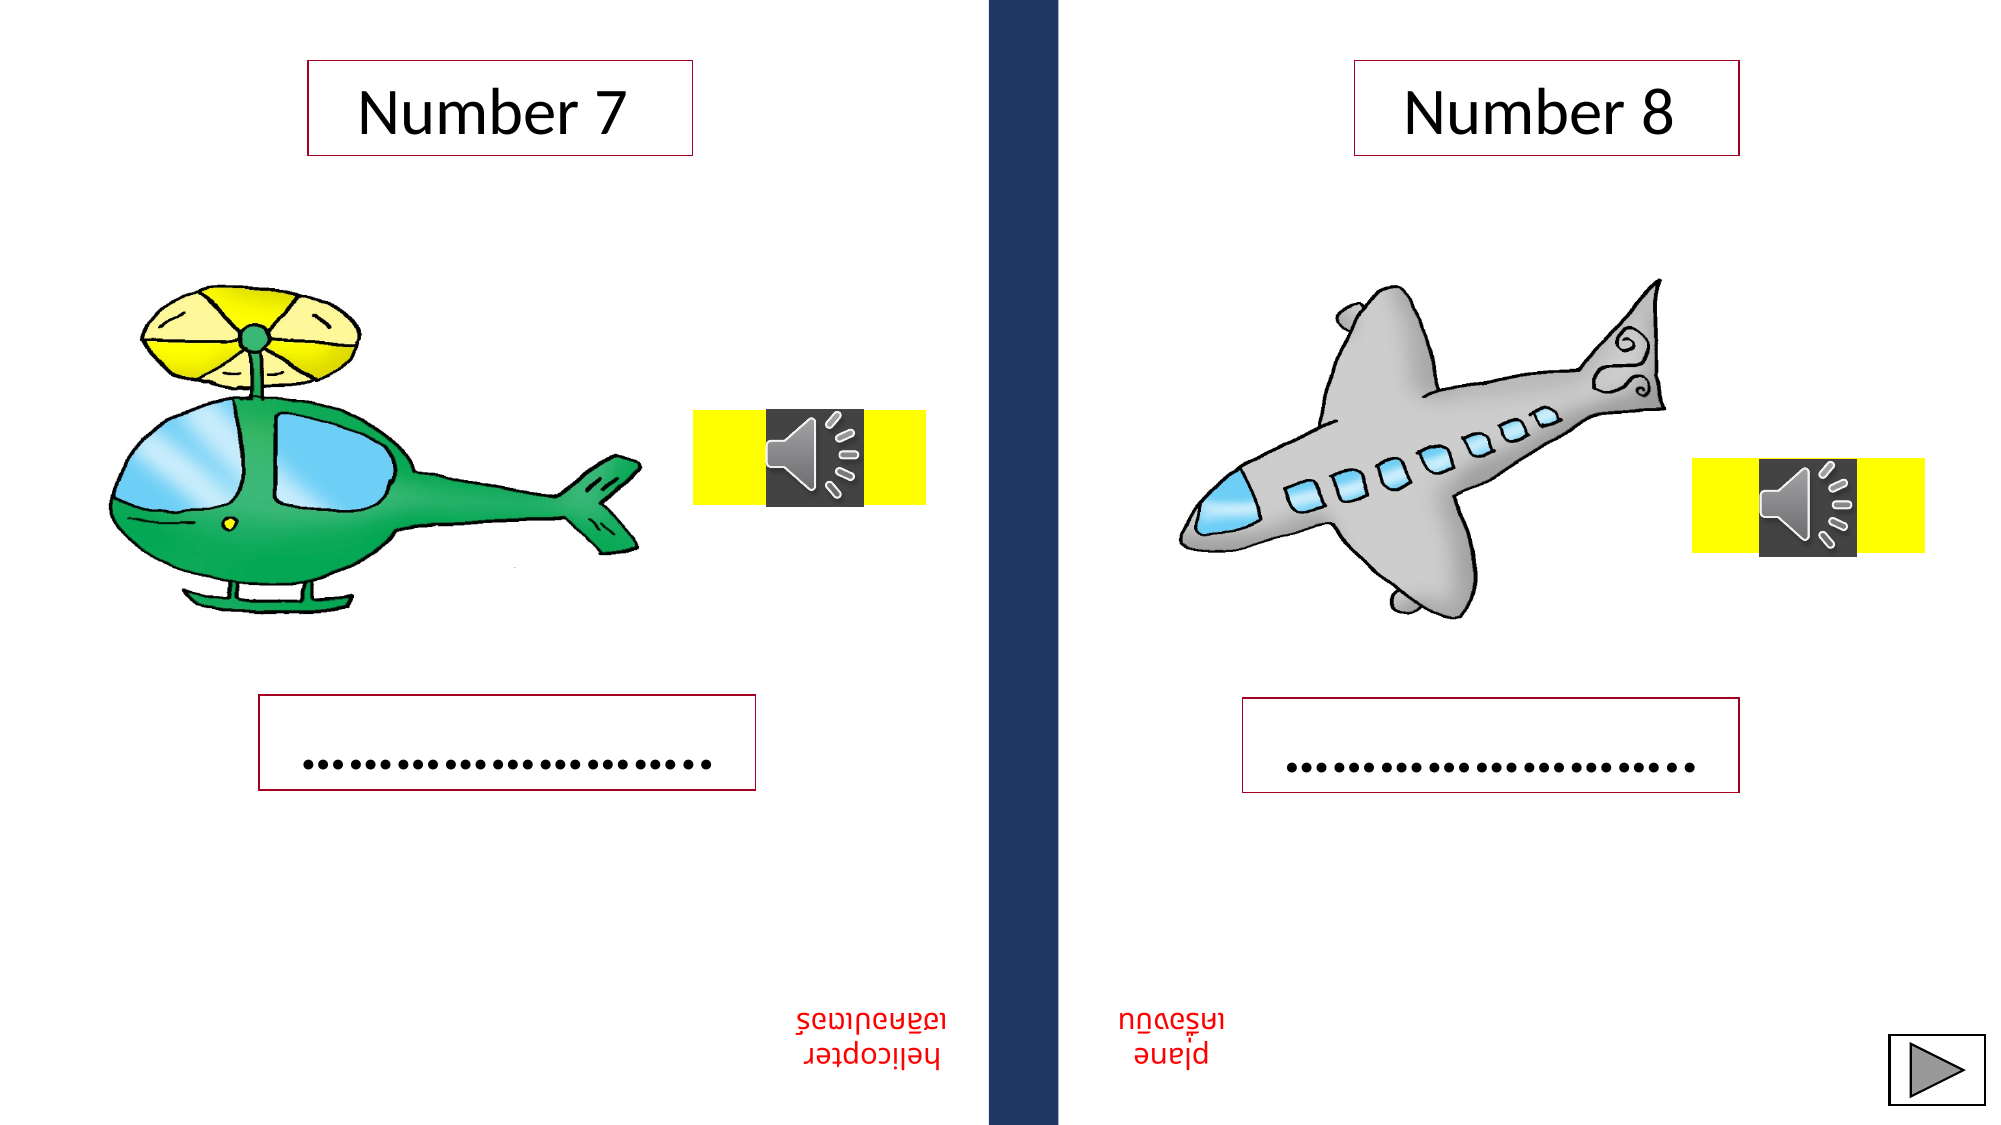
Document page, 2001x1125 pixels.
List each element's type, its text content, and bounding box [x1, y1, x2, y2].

text_box Number 8 [1354, 60, 1739, 156]
picture [93, 277, 659, 638]
text_box helicopter เฮลิคอปเตอร์ [774, 1000, 970, 1086]
text_box [1888, 1034, 1986, 1106]
picture [1758, 457, 1859, 558]
picture [1158, 276, 1688, 633]
picture [765, 407, 866, 508]
table_header [1859, 458, 1925, 553]
table_header [1692, 458, 1758, 553]
text_box …………………….. [259, 695, 756, 790]
table_header [693, 410, 765, 505]
text_box plane เครื่องบิน [1094, 1000, 1249, 1086]
text_box …………………….. [1242, 697, 1739, 793]
text_box Number 7 [308, 60, 693, 156]
text_box [988, 0, 1059, 1125]
table_header [866, 410, 926, 505]
